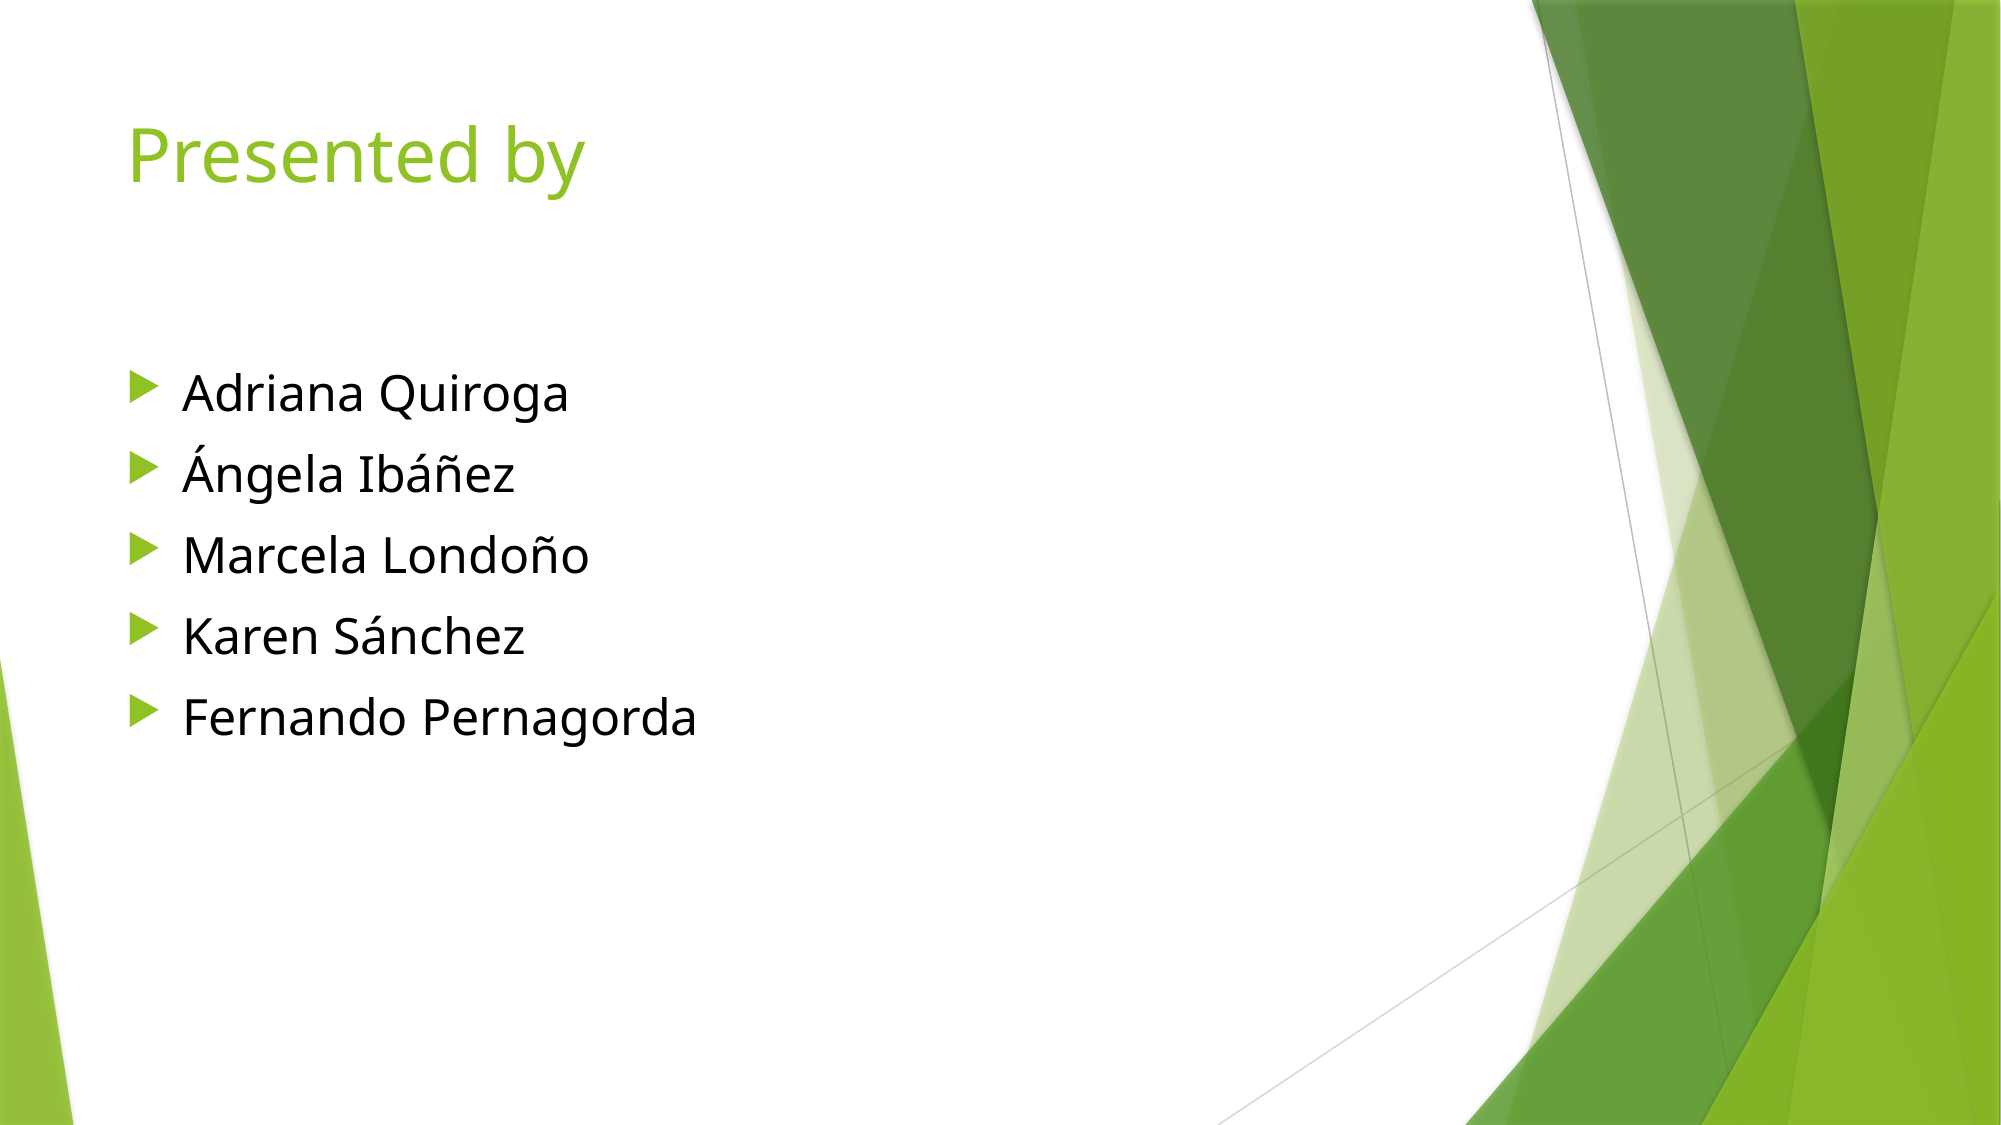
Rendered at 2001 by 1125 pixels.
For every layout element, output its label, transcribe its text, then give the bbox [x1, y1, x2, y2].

title Presented by [111, 99, 1522, 317]
list Adriana Quiroga Ángela Ibáñez Marcela Londoño Karen Sánchez Fernando Pernagorda [111, 354, 1522, 992]
